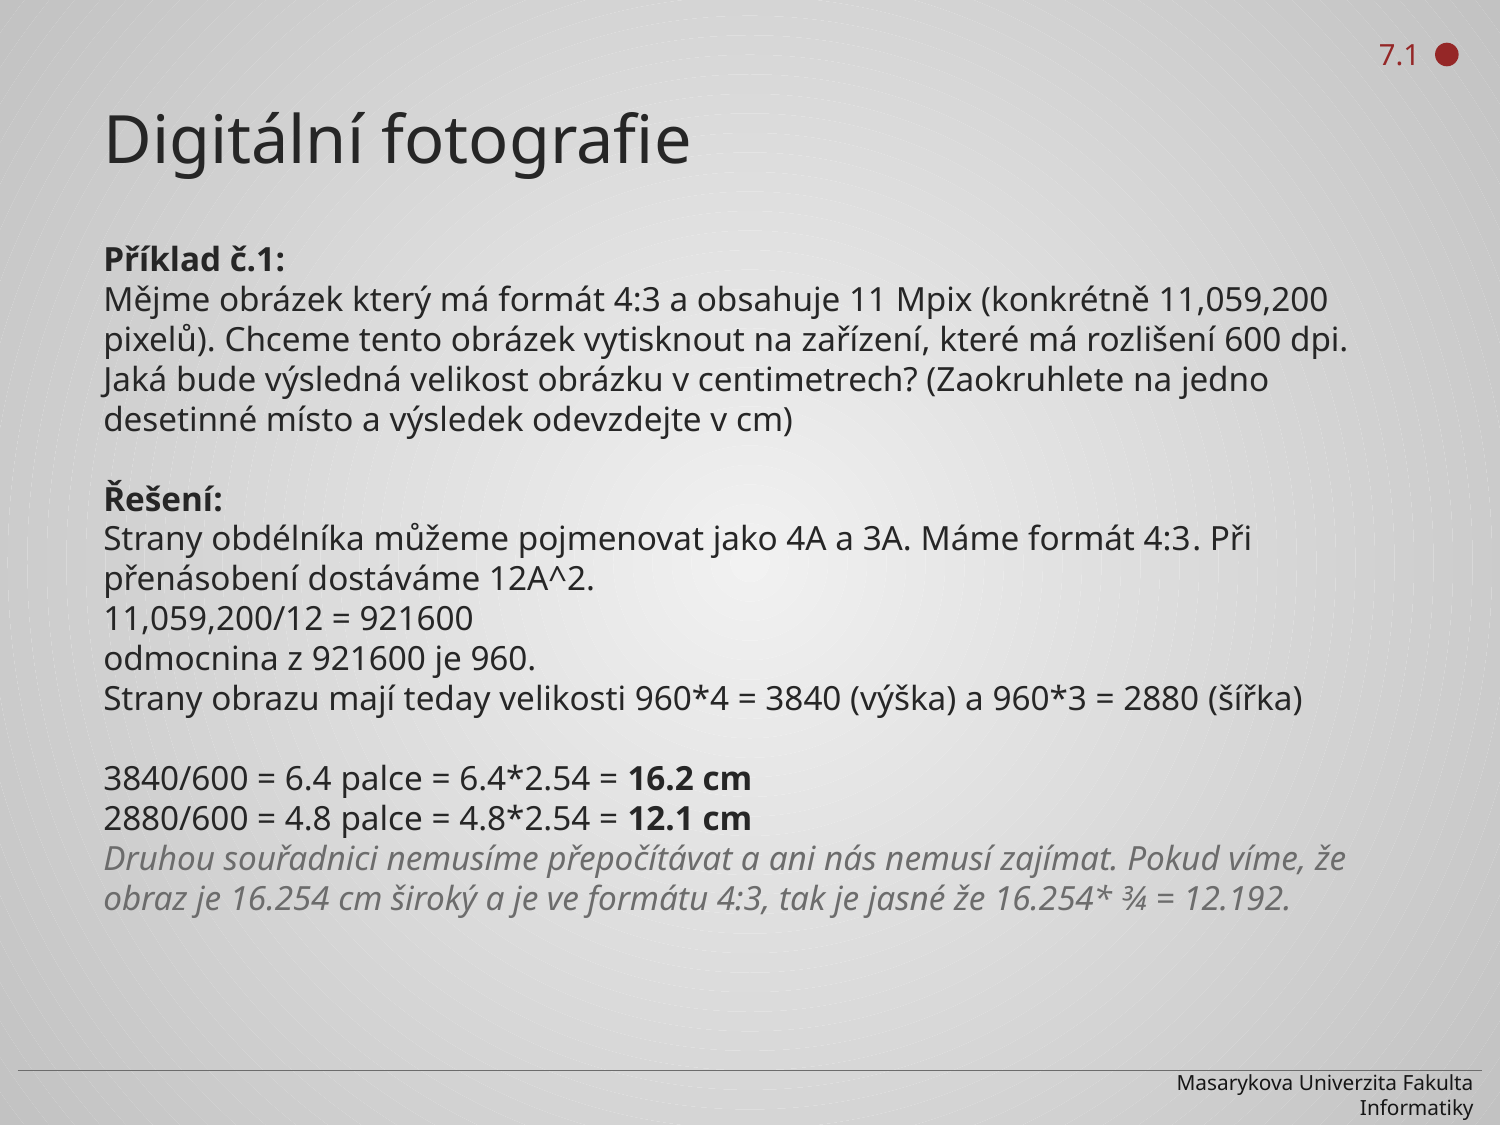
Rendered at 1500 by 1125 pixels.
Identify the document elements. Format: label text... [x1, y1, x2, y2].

text_box Příklad č.1: Mějme obrázek který má formát 4:3 a obsahuje 11 Mpix (konkrétně 11,059,200 pixelů). Chceme tento obrázek vytisknout na zařízení, které má rozlišení 600 dpi. Jaká bude výsledná velikost obrázku v centimetrech? (Zaokruhlete na jedno desetinné místo a výsledek odevzdejte v cm) Řešení: Strany obdélníka můžeme pojmenovat jako 4A a 3A. Máme formát 4:3. Při přenásobení dostáváme 12A^2. 11,059,200/12 = 921600 odmocnina z 921600 je 960. Strany obrazu mají teday velikosti 960*4 = 3840 (výška) a 960*3 = 2880 (šířka) 3840/600 = 6.4 palce = 6.4*2.54 = 16.2 cm 2880/600 = 4.8 palce = 4.8*2.54 = 12.1 cm Druhou souřadnici nemusíme přepočítávat a ani nás nemusí zajímat. Pokud víme, že obraz je 16.254 cm široký a je ve formátu 4:3, tak je jasné že 16.254* ¾ = 12.192. [88, 230, 1436, 1070]
footer Masarykova Univerzita Fakulta Informatiky [1092, 1065, 1489, 1125]
text_box Digitální fotografie [88, 89, 1436, 184]
text_box 7.1 [1364, 29, 1459, 79]
